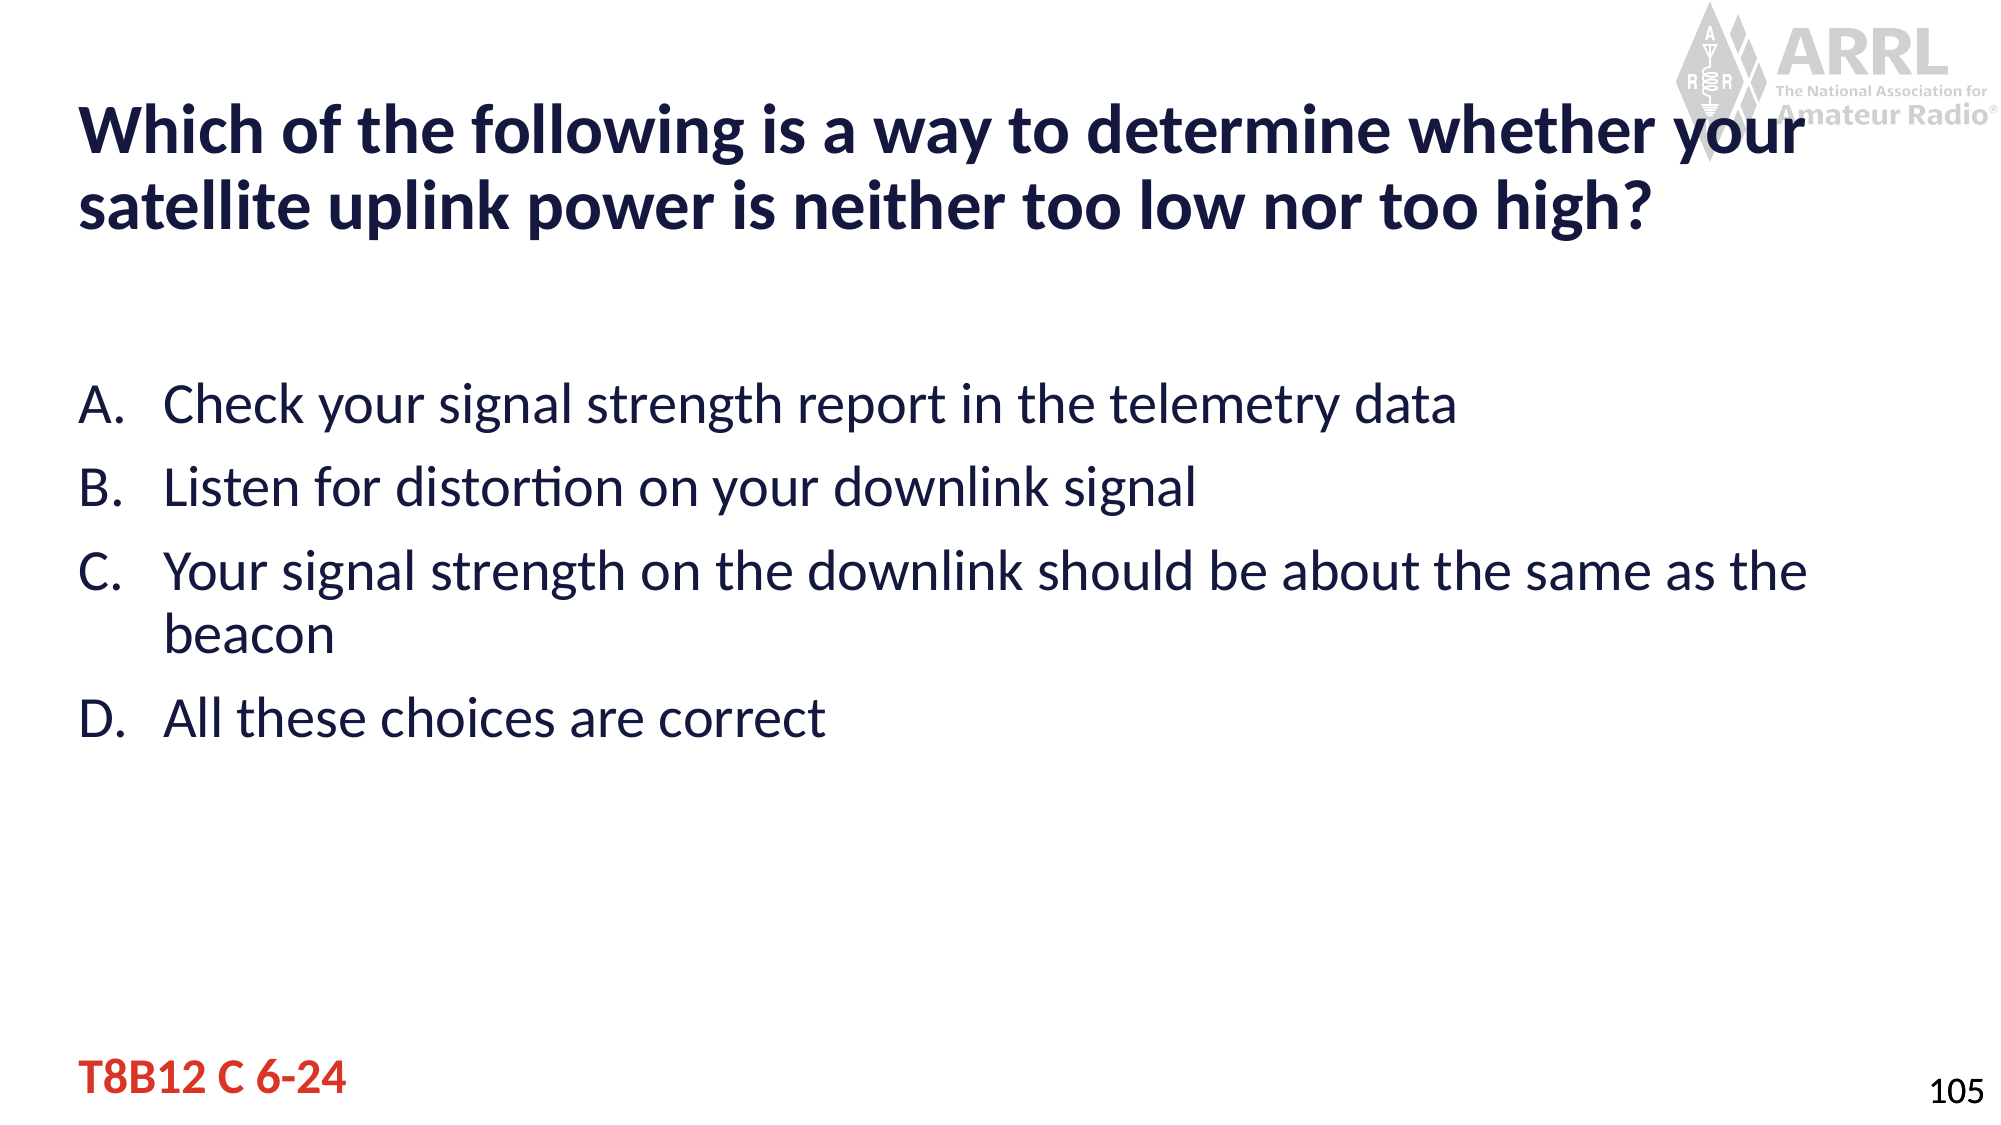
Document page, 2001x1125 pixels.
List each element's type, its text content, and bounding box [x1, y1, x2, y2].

list Check your signal strength report in the telemetry data Listen for distortion on your downlink signal Your signal strength on the downlink should be about the same as the beacon All these choices are correct [63, 365, 1863, 989]
picture [1674, 0, 2000, 164]
text_box T8B12 C 6-24 [63, 1036, 921, 1112]
title Which of the following is a way to determine whether your satellite uplink power is neither too low nor too high? [63, 59, 1863, 278]
